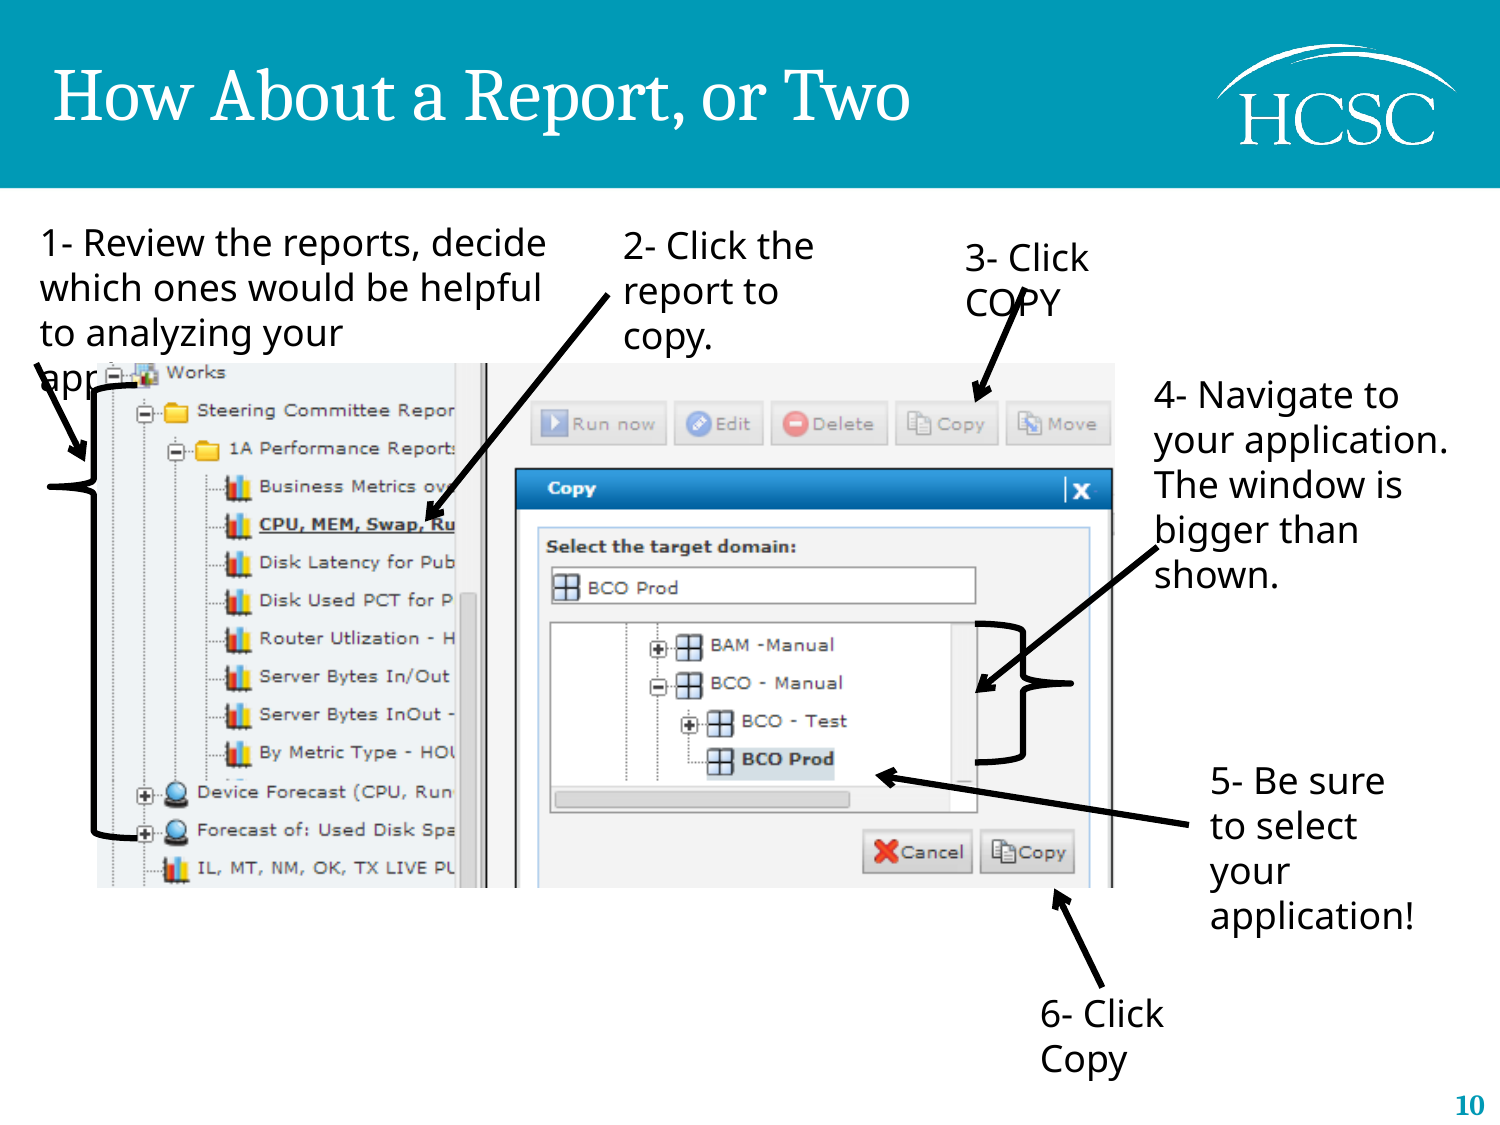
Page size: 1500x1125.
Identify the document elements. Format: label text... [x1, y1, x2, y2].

text_box 1- Review the reports, decide which ones would be helpful to analyzing your application. [24, 211, 563, 407]
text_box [974, 287, 1026, 403]
title How About a Report, or Two [37, 0, 1278, 181]
text_box 6- Click Copy [1024, 982, 1268, 1087]
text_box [1054, 888, 1103, 988]
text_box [35, 363, 86, 463]
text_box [874, 774, 1190, 826]
text_box 2- Click the report to copy. [608, 214, 875, 361]
text_box 4- Navigate to your application. The window is bigger than shown. [1139, 363, 1488, 604]
text_box 5- Be sure to select your application! [1195, 749, 1438, 944]
picture [0, 0, 1500, 889]
text_box 3- Click COPY [949, 226, 1193, 332]
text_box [1070, 546, 1158, 684]
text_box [424, 293, 609, 522]
text_box [49, 480, 92, 494]
